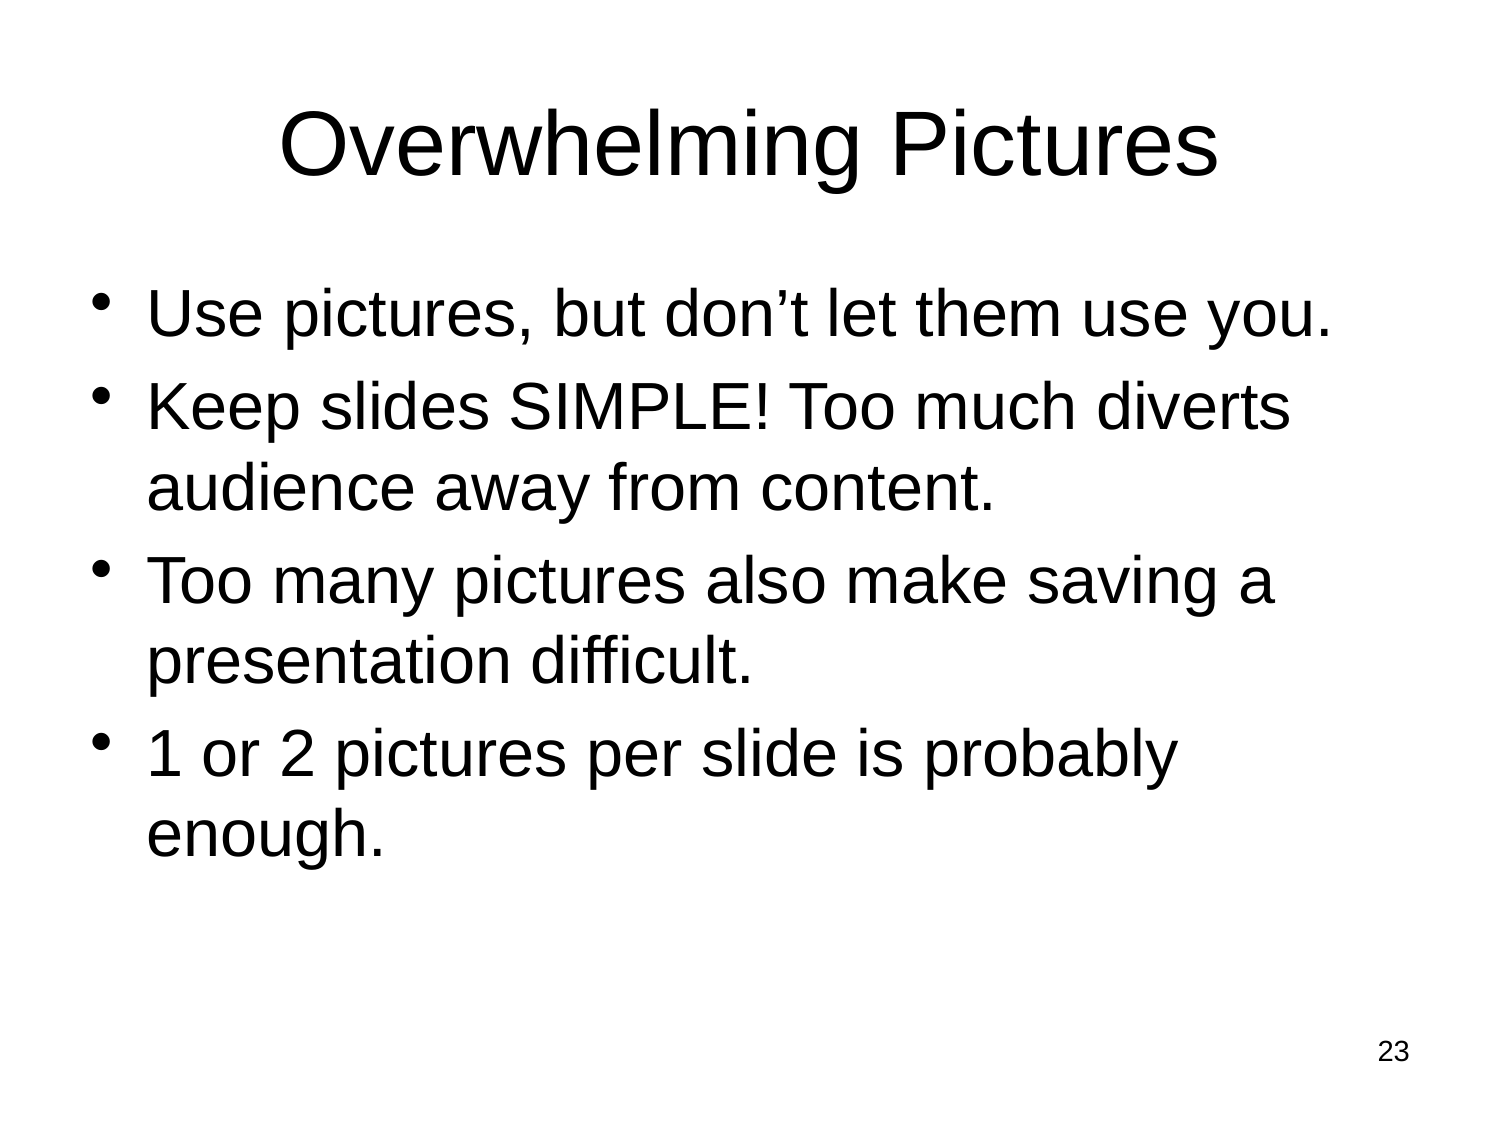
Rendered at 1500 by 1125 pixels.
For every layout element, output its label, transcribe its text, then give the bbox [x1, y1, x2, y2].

title Overwhelming Pictures [75, 45, 1425, 233]
list Use pictures, but don’t let them use you. Keep slides SIMPLE! Too much diverts audience away from content. Too many pictures also make saving a presentation difficult. 1 or 2 pictures per slide is probably enough. [75, 262, 1425, 1005]
slide_number 23 [1074, 1024, 1425, 1103]
